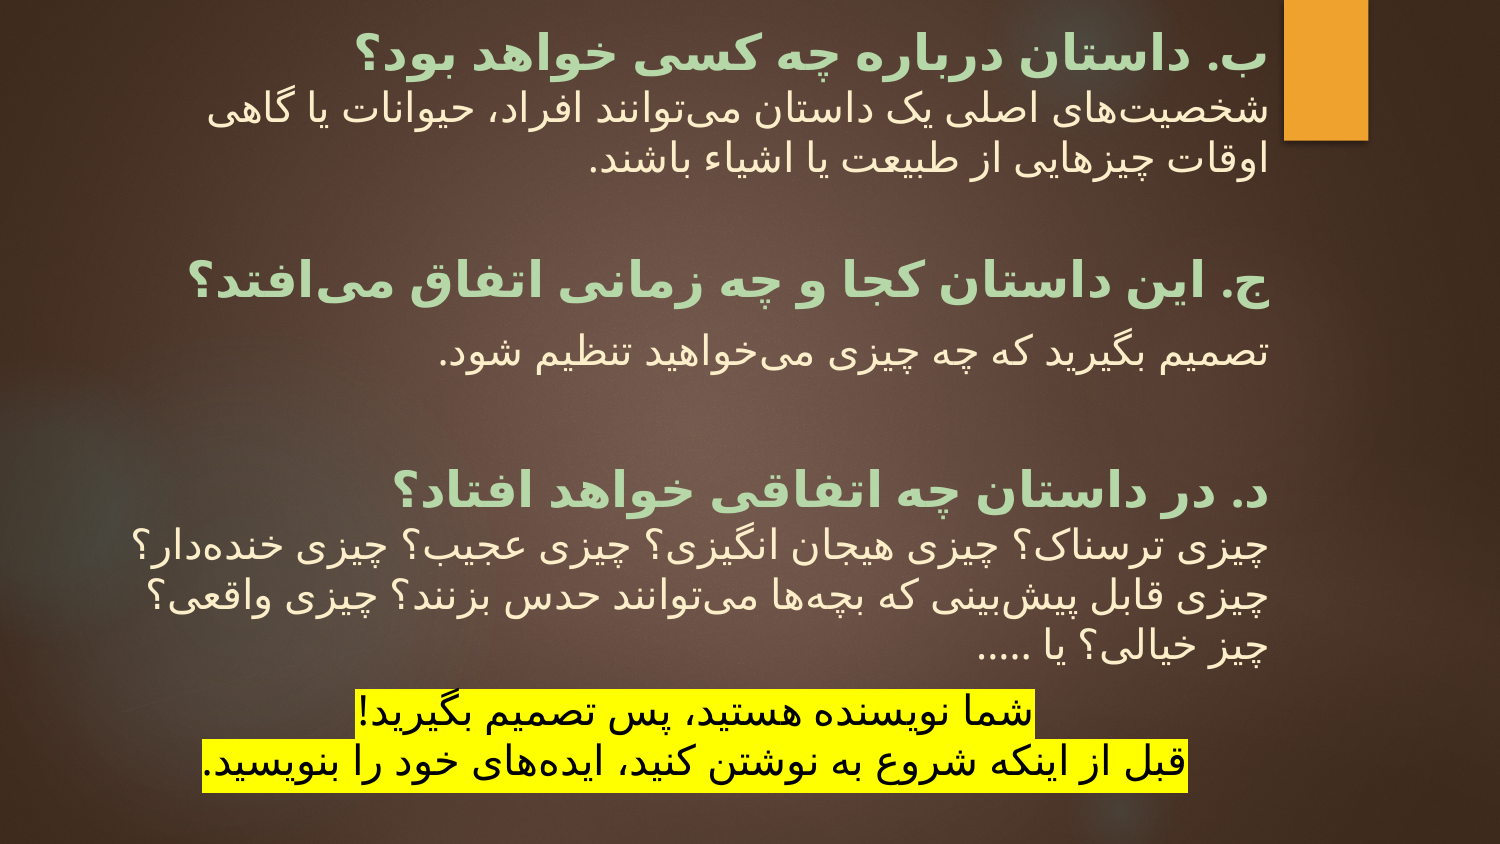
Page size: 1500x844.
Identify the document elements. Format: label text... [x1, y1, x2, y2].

picture [0, 0, 1500, 844]
list ب. داستان درباره چه کسی خواهد بود؟ شخصیت‌های اصلی یک داستان می‌توانند افراد، حیوانات یا گاهی اوقات چیزهایی از طبیعت یا اشیاء باشند. ج. این داستان کجا و چه زمانی اتفاق می‌افتد؟ تصمیم بگیرید که چه چیزی می‌خواهید تنظیم شود. د. در داستان چه اتفاقی خواهد افتاد؟ چیزی ترسناک؟ چیزی هیجان انگیزی؟ چیزی عجیب؟ چیزی خنده‌دار؟ چیزی قابل پیش‌بینی که بچه‌ها می‌توانند حدس بزنند؟ چیزی واقعی؟ چیز خیالی؟ یا ….. شما نویسنده هستید، پس تصمیم بگیرید! قبل از اینکه شروع به نوشتن کنید، ایده‌های خود را بنویسید. [107, 15, 1282, 744]
